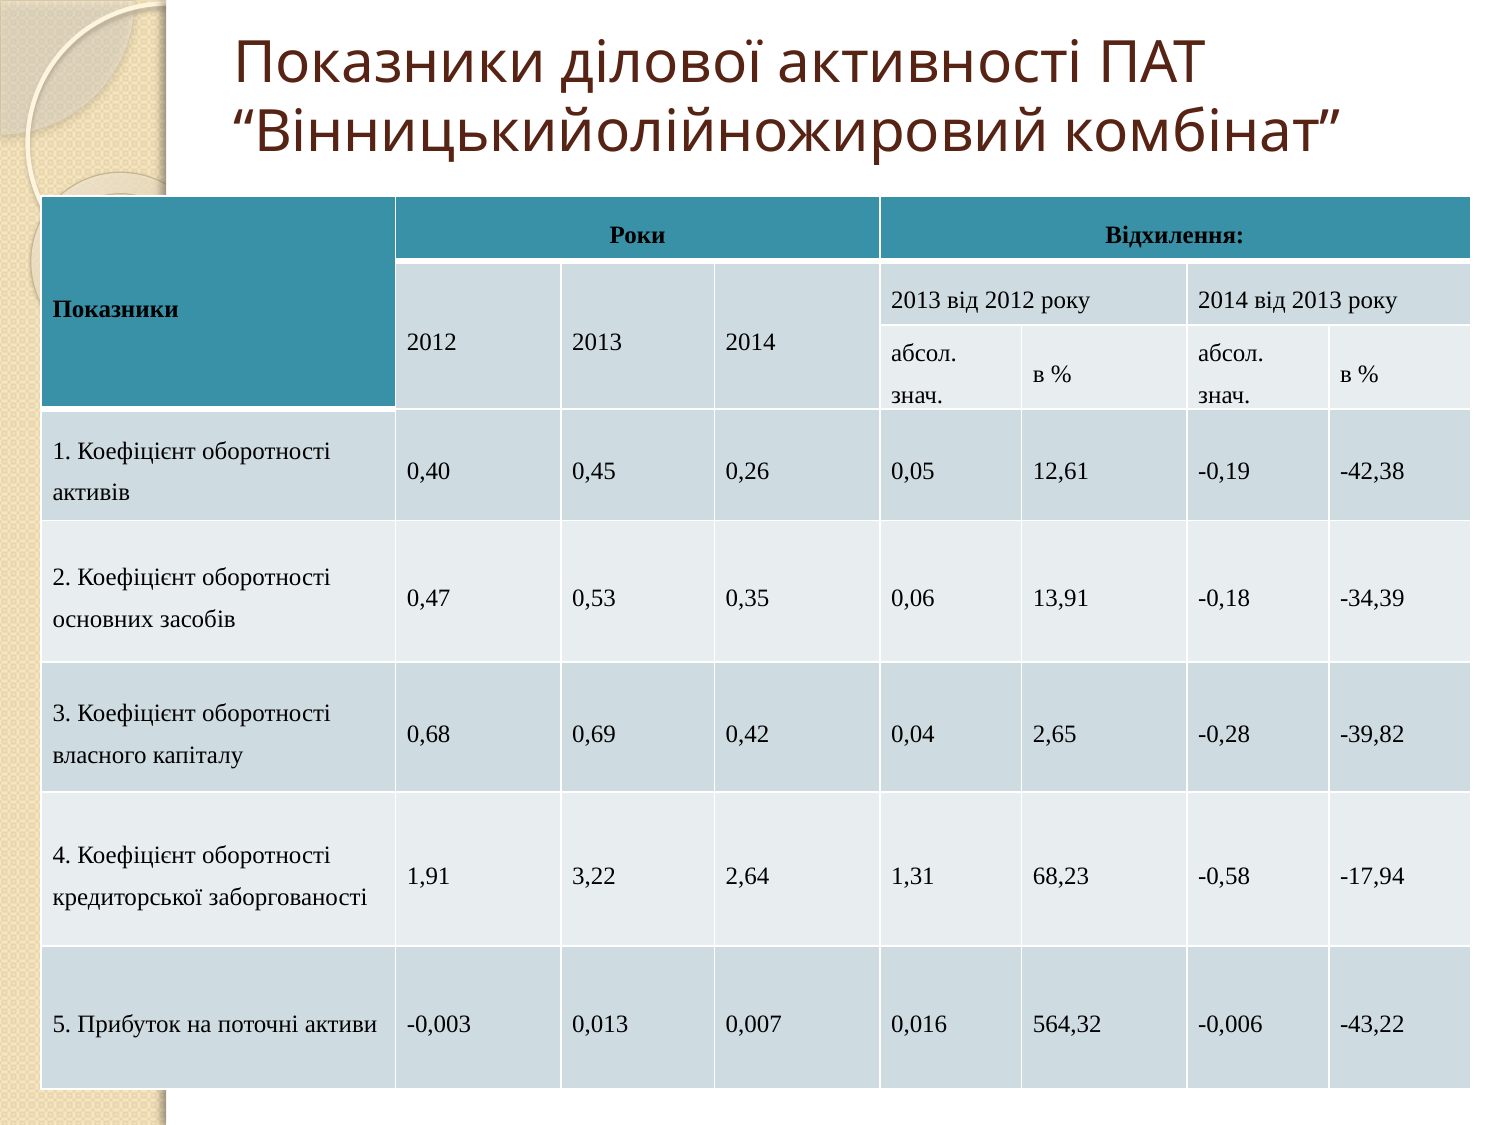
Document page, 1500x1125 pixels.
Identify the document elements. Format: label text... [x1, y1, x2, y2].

table_cell 0,35 [715, 521, 879, 661]
table_cell 2014 від 2013 року [1188, 264, 1470, 324]
table_cell 4. Коефіцієнт оборотності кредиторської заборгованості [42, 793, 395, 945]
table_cell в % [1330, 326, 1470, 408]
table_cell 0,26 [715, 410, 879, 520]
table_cell -0,19 [1188, 410, 1328, 520]
table_cell 0,007 [715, 947, 879, 1088]
table_cell 0,42 [715, 663, 879, 791]
table_cell в % [1022, 326, 1186, 408]
table_cell -42,38 [1330, 410, 1470, 520]
table_cell 2014 [715, 264, 879, 408]
table_cell 3. Коефіцієнт оборотності власного капіталу [42, 663, 395, 791]
table_cell 13,91 [1022, 521, 1186, 661]
table_cell 0,05 [881, 410, 1021, 520]
table_cell 68,23 [1022, 793, 1186, 945]
table_cell 2013 від 2012 року [881, 264, 1186, 324]
title Показники ділової активності ПАТ “Вінницькийолійножировий комбінат” [218, 0, 1449, 188]
table_cell 0,47 [396, 521, 560, 661]
table_cell -17,94 [1330, 793, 1470, 945]
table_cell -0,58 [1188, 793, 1328, 945]
table_cell 0,40 [396, 410, 560, 520]
table_cell -39,82 [1330, 663, 1470, 791]
table_cell абсол. знач. [1188, 326, 1328, 408]
table_cell 1,31 [881, 793, 1021, 945]
table_cell 3,22 [562, 793, 714, 945]
table_cell 2,64 [715, 793, 879, 945]
table_cell 1. Коефіцієнт оборотності активів [42, 412, 395, 520]
table_cell 12,61 [1022, 410, 1186, 520]
table_cell 0,68 [396, 663, 560, 791]
table_cell 2013 [562, 264, 714, 408]
table_cell 0,06 [881, 521, 1021, 661]
table_cell 0,013 [562, 947, 714, 1088]
table_cell -0,006 [1188, 947, 1328, 1088]
table_cell 2,65 [1022, 663, 1186, 791]
table_cell -0,003 [396, 947, 560, 1088]
table_cell 2012 [396, 264, 560, 408]
table_cell -34,39 [1330, 521, 1470, 661]
table_header Роки [396, 197, 879, 258]
table_cell -0,18 [1188, 521, 1328, 661]
table_header Відхилення: [881, 197, 1470, 258]
table_header Показники [42, 197, 395, 406]
table_cell 0,45 [562, 410, 714, 520]
table_cell 0,04 [881, 663, 1021, 791]
table_cell -0,28 [1188, 663, 1328, 791]
table_cell 0,53 [562, 521, 714, 661]
table_cell 5. Прибуток на поточні активи [42, 947, 395, 1088]
table_cell 1,91 [396, 793, 560, 945]
table_cell 564,32 [1022, 947, 1186, 1088]
table_cell абсол. знач. [881, 326, 1021, 408]
table_cell -43,22 [1330, 947, 1470, 1088]
table_cell 0,69 [562, 663, 714, 791]
table_cell 0,016 [881, 947, 1021, 1088]
table_cell 2. Коефіцієнт оборотності основних засобів [42, 521, 395, 661]
